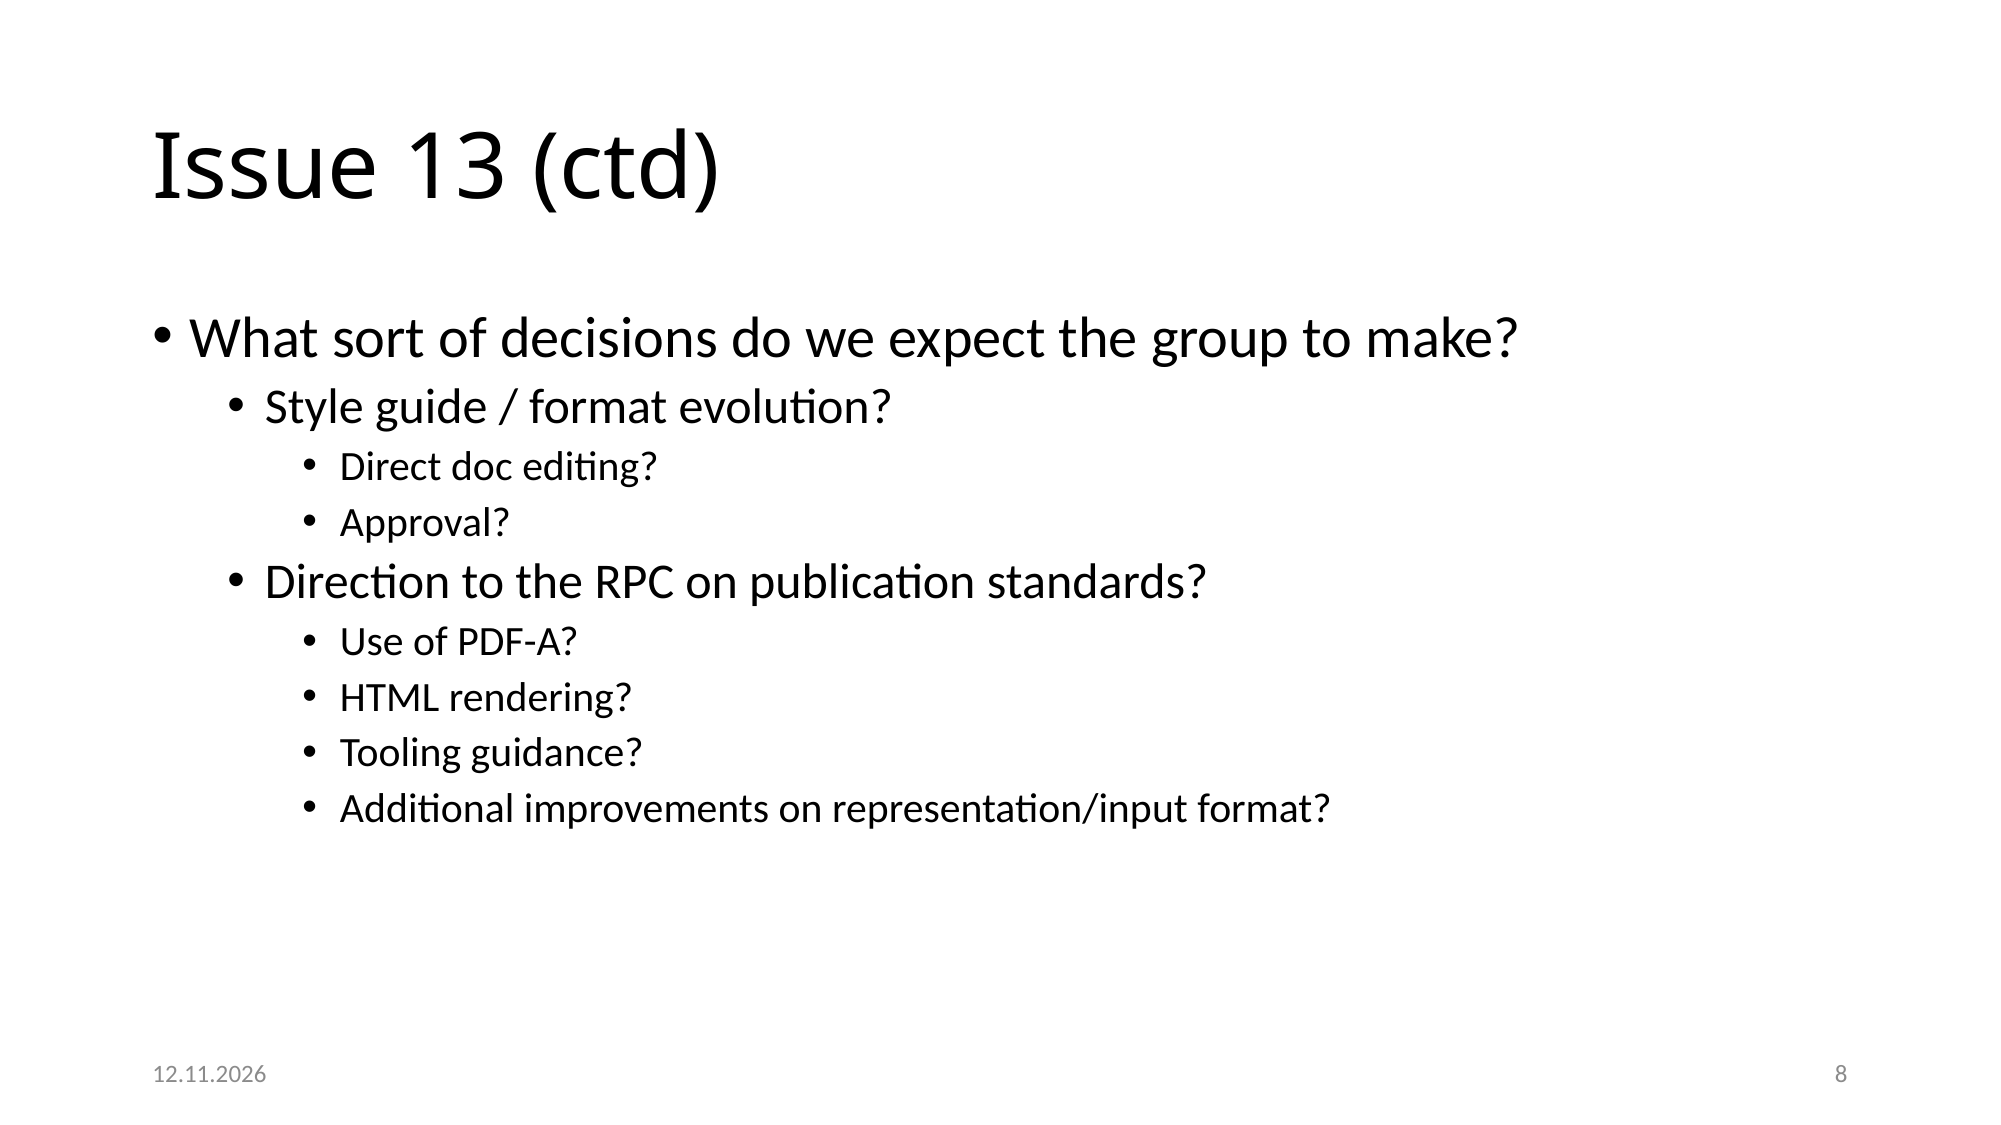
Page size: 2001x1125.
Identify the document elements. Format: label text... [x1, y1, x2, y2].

title Issue 13 (ctd) [137, 59, 1863, 278]
list What sort of decisions do we expect the group to make? Style guide / format evolution? Direct doc editing? Approval? Direction to the RPC on publication standards? Use of PDF-A? HTML rendering? Tooling guidance? Additional improvements on representation/input format? [137, 299, 1863, 1014]
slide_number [137, 1042, 588, 1103]
slide_number 9 [1412, 1042, 1863, 1103]
